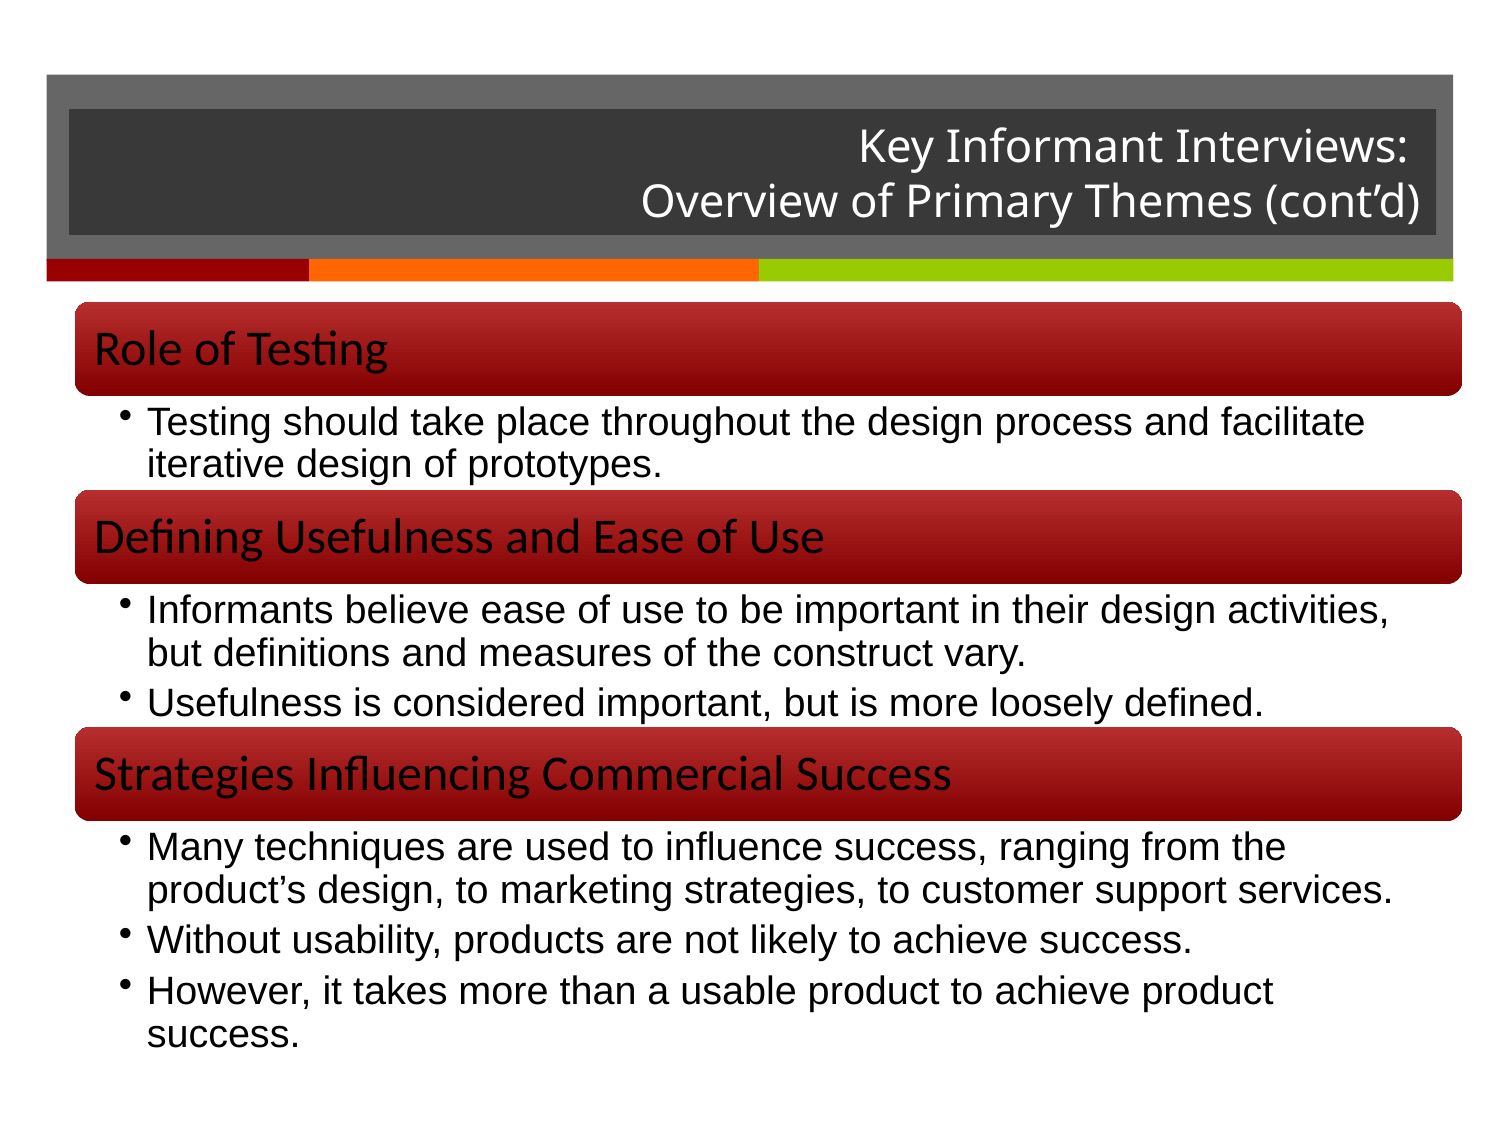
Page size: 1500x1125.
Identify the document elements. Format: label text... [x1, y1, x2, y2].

title Key Informant Interviews: Overview of Primary Themes (cont’d) [69, 109, 1437, 235]
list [74, 297, 1463, 1063]
